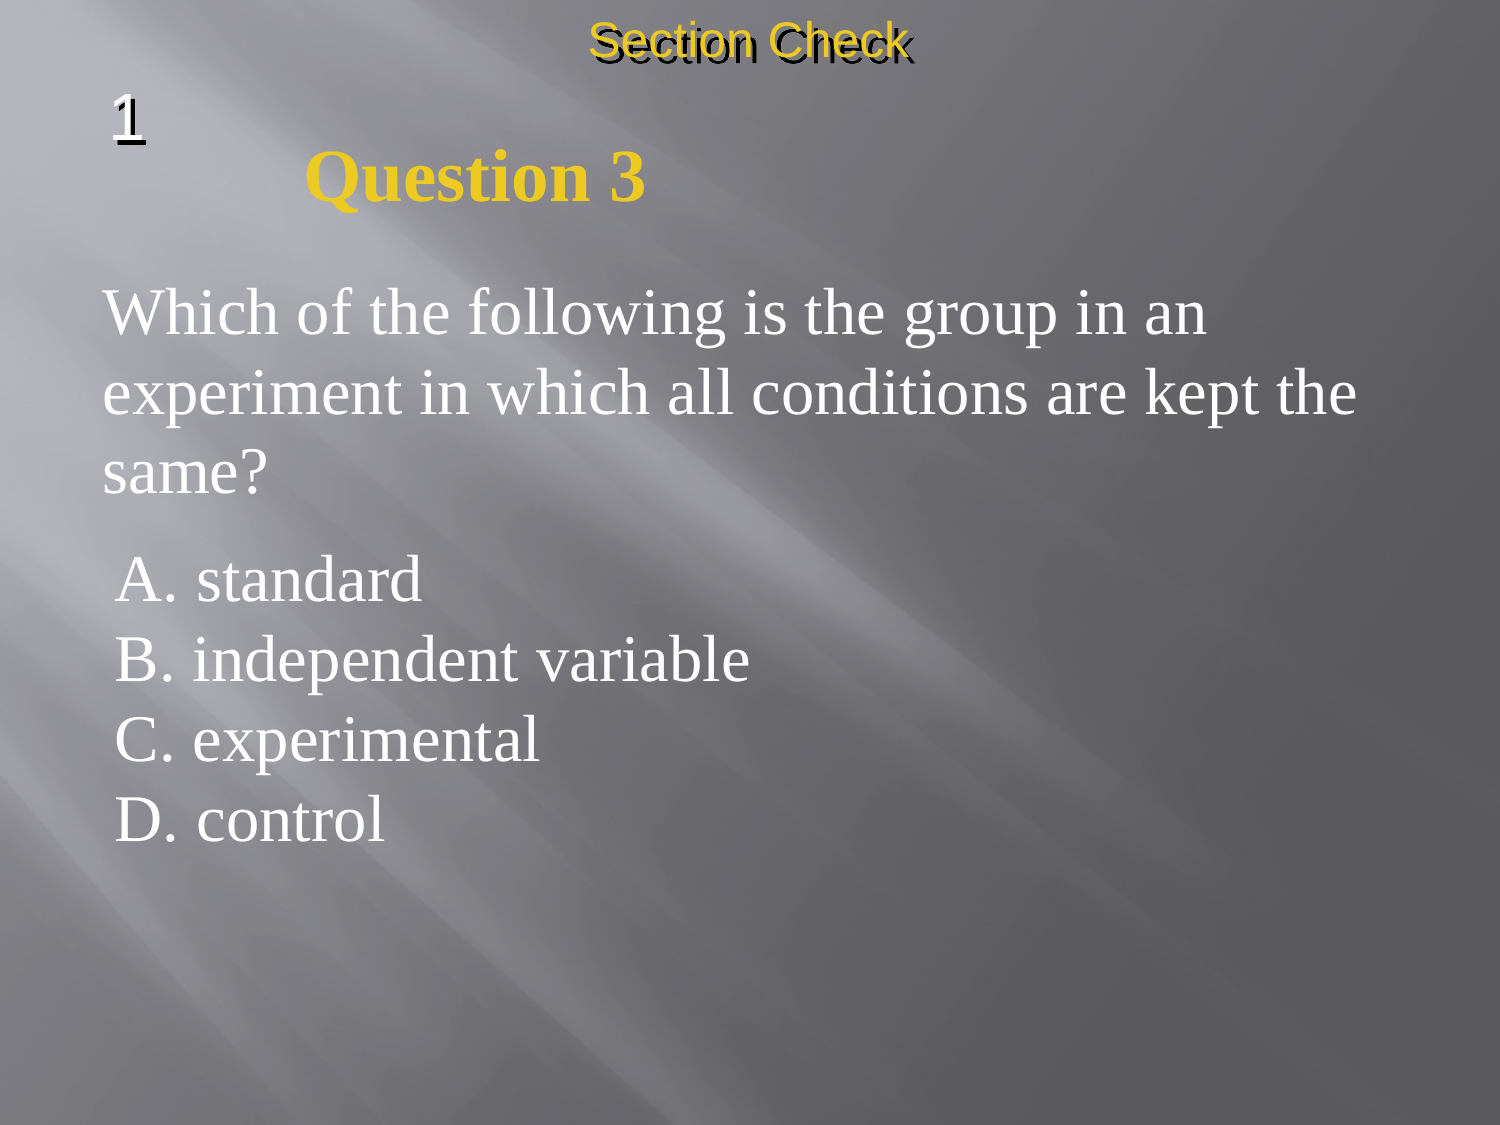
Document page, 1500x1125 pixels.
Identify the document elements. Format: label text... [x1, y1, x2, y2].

text_box A. standard B. independent variable C. experimental D. control [99, 527, 800, 863]
text_box Question 3 [288, 128, 663, 225]
text_box 1 [93, 66, 161, 162]
text_box Which of the following is the group in an experiment in which all conditions are kept the same? [87, 260, 1425, 515]
text_box Section Check [572, 0, 925, 75]
